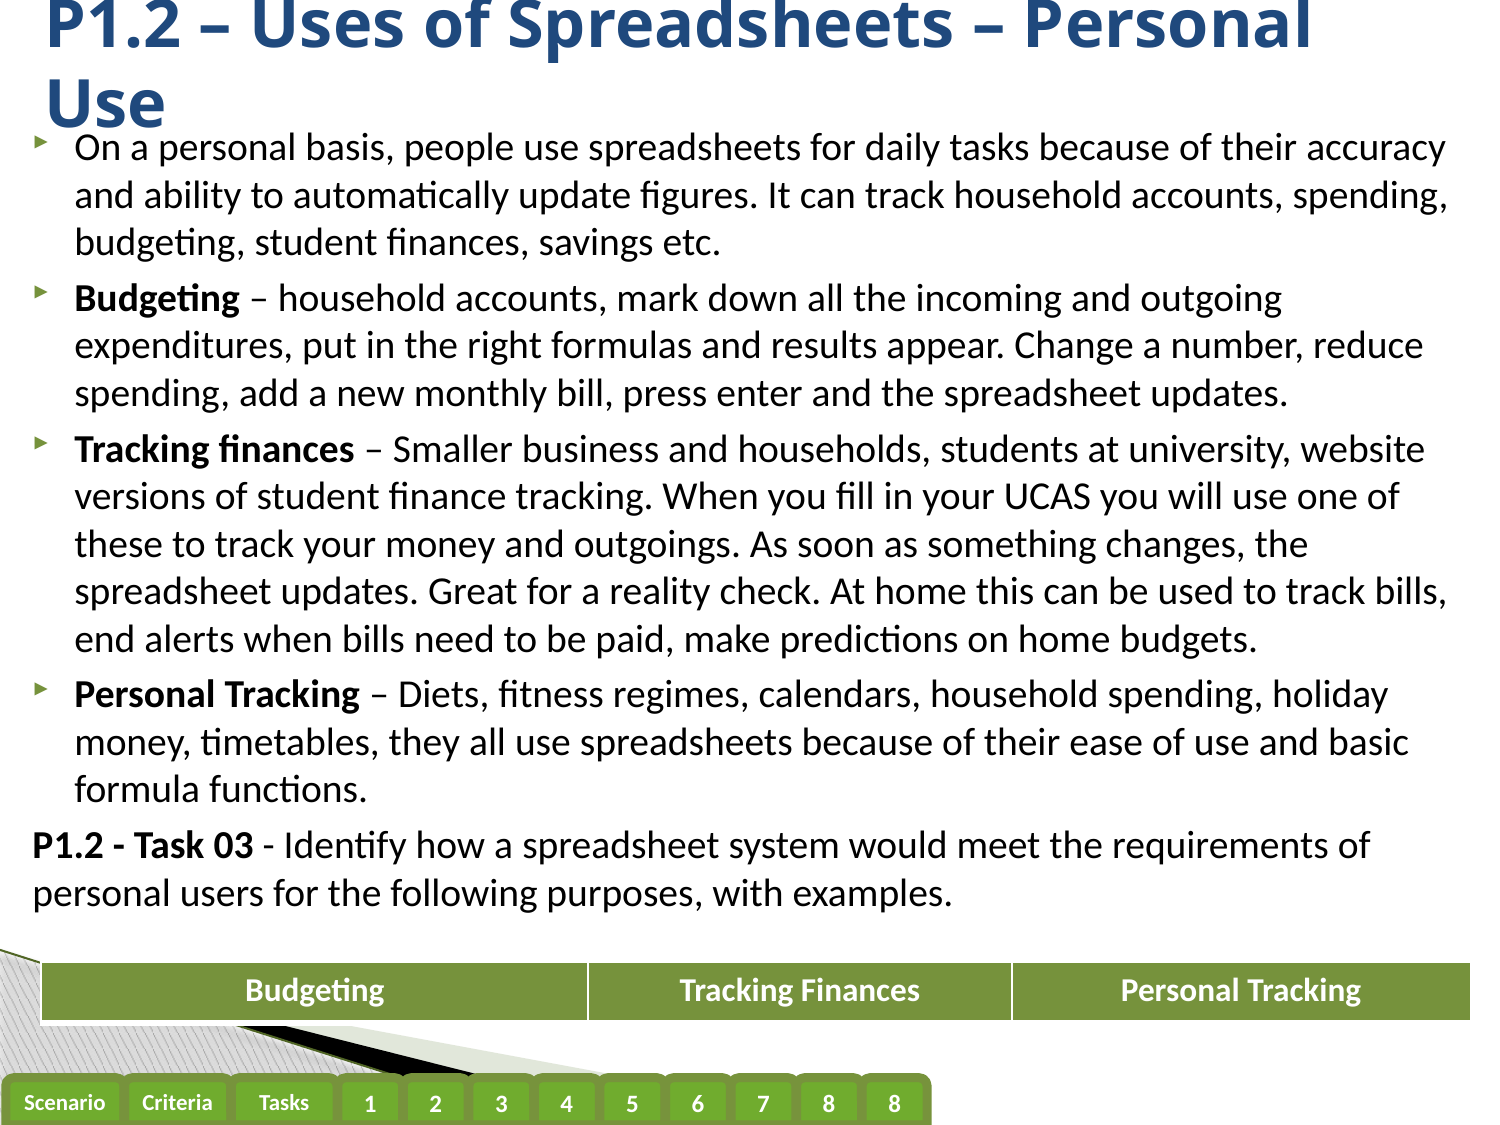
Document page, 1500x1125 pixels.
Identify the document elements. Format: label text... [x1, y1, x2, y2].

title P1.2 – Uses of Spreadsheets – Personal Use [29, 30, 1463, 90]
table_header Tracking Finances [589, 963, 1011, 1020]
table_header Personal Tracking [1013, 963, 1470, 1020]
list On a personal basis, people use spreadsheets for daily tasks because of their accuracy and ability to automatically update figures. It can track household accounts, spending, budgeting, student finances, savings etc. Budgeting – household accounts, mark down all the incoming and outgoing expenditures, put in the right formulas and results appear. Change a number, reduce spending, add a new monthly bill, press enter and the spreadsheet updates. Tracking finances – Smaller business and households, students at university, website versions of student finance tracking. When you fill in your UCAS you will use one of these to track your money and outgoings. As soon as something changes, the spreadsheet updates. Great for a reality check. At home this can be used to track bills, end alerts when bills need to be paid, make predictions on home budgets. Personal Tracking – Diets, fitness regimes, calendars, household spending, holiday money, timetables, they all use spreadsheets because of their ease of use and basic formula functions. P1.2 - Task 03 - Identify how a spreadsheet system would meet the requirements of personal users for the following purposes, with examples. [17, 113, 1483, 965]
table_header Budgeting [42, 963, 587, 1020]
